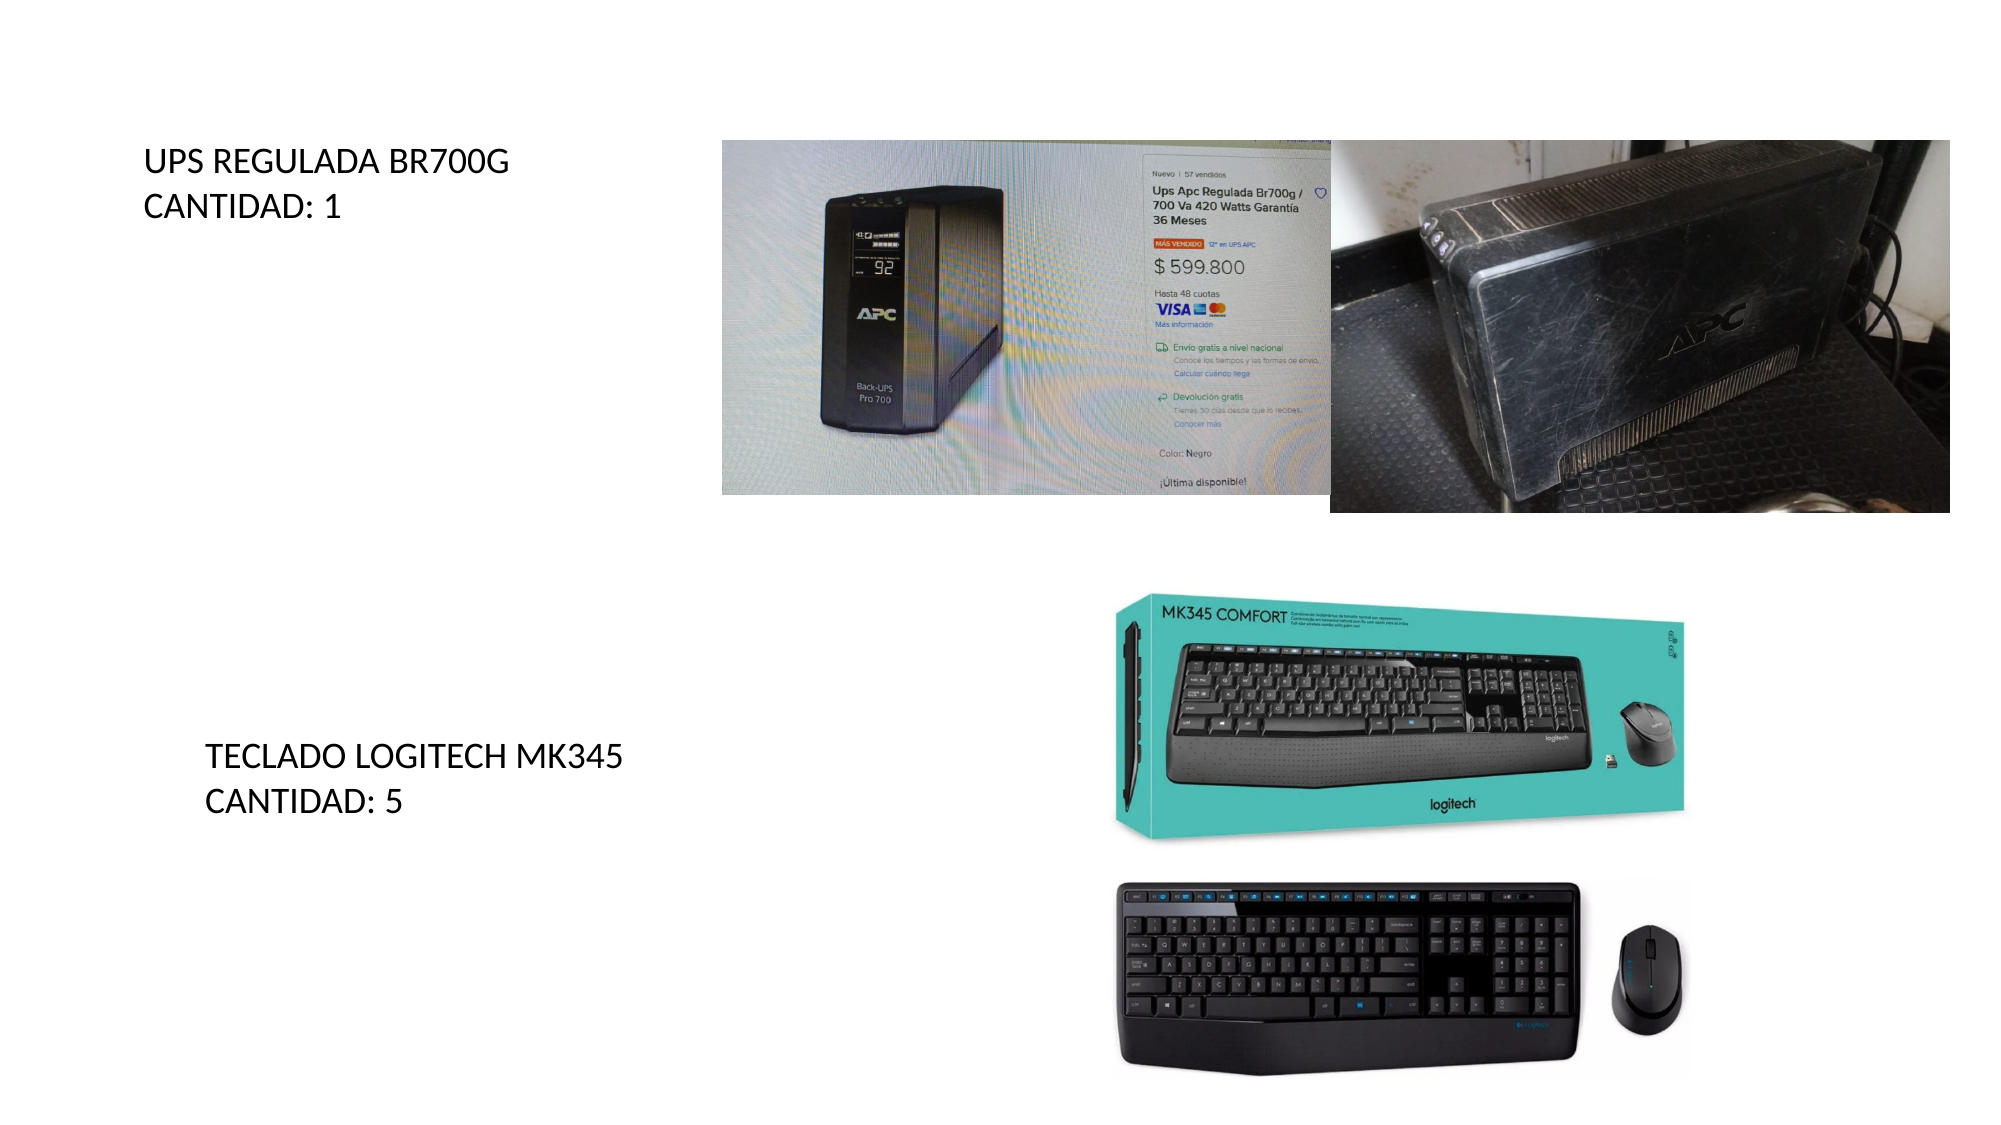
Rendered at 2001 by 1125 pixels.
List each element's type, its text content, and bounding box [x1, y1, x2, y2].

text_box UPS REGULADA BR700G CANTIDAD: 1 [128, 128, 592, 234]
text_box TECLADO LOGITECH MK345 CANTIDAD: 5 [190, 724, 653, 829]
picture [1095, 574, 1704, 1086]
picture [722, 140, 1950, 513]
